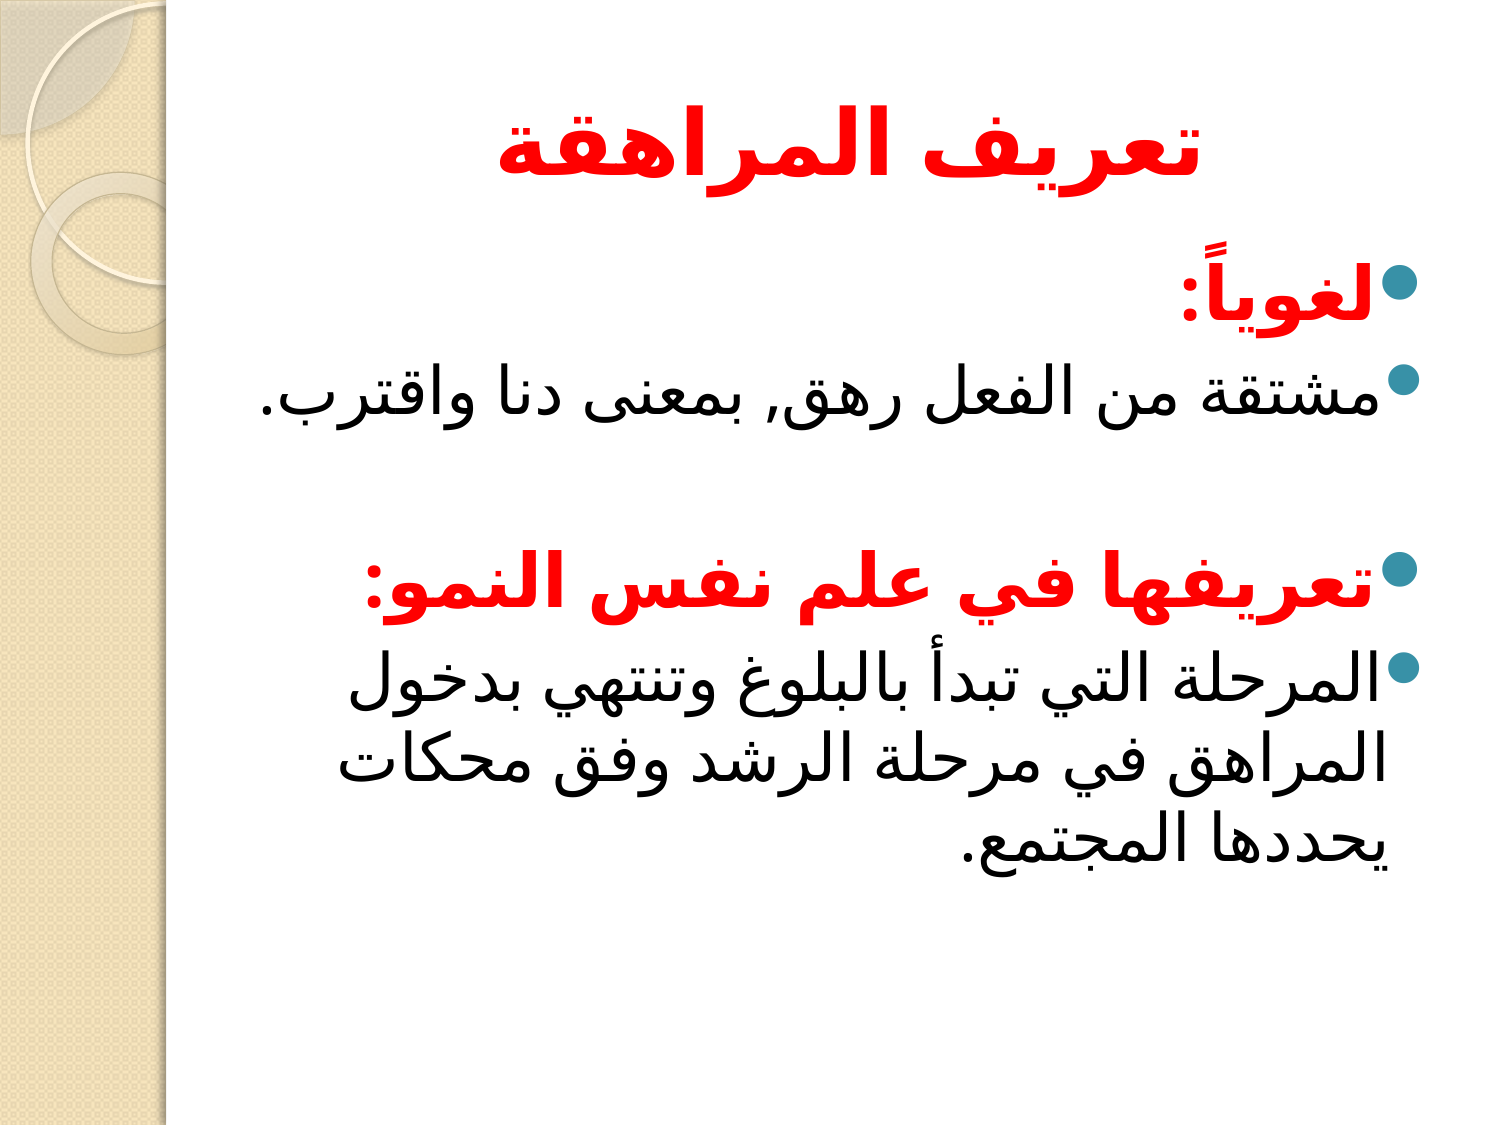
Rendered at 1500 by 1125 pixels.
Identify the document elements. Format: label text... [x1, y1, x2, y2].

list لغوياً: مشتقة من الفعل رهق, بمعنى دنا واقترب. تعريفها في علم نفس النمو: المرحلة التي تبدأ بالبلوغ وتنتهي بدخول المراهق في مرحلة الرشد وفق محكات يحددها المجتمع. [235, 237, 1466, 1025]
title تعريف المراهقة [235, 45, 1466, 233]
